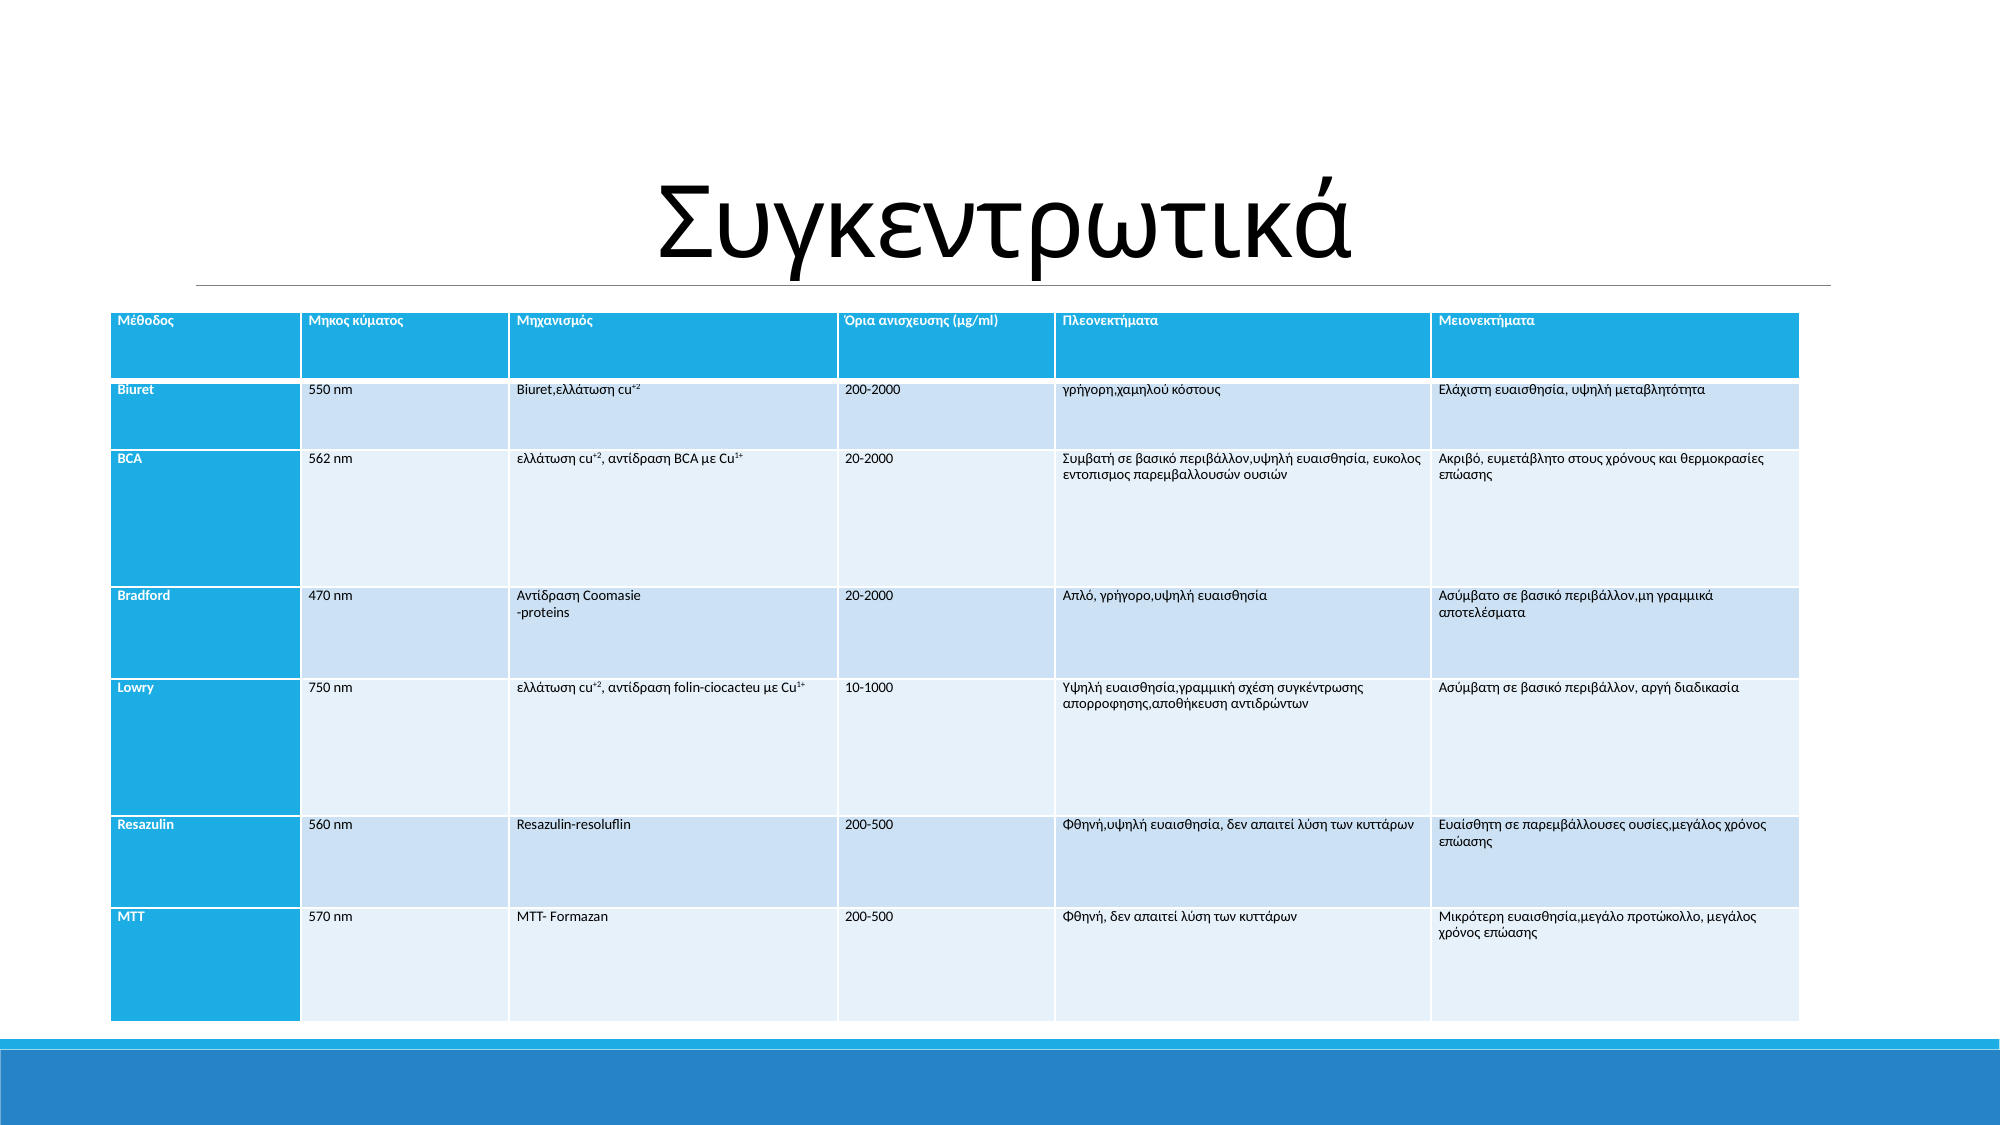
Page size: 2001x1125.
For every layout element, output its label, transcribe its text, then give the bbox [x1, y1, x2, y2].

table_cell Ασύμβατο σε βασικό περιβάλλον,μη γραμμικά αποτελέσματα [1432, 588, 1799, 678]
table_cell Ακριβό, ευμετάβλητο στους χρόνους και θερμοκρασίες επώασης [1432, 451, 1799, 586]
table_cell 200-500 [839, 817, 1054, 907]
table_cell Resazulin [111, 817, 300, 907]
table_cell 10-1000 [839, 680, 1054, 815]
table_cell Ελάχιστη ευαισθησία, υψηλή μεταβλητότητα [1432, 384, 1799, 449]
table_cell 200-500 [839, 909, 1054, 1021]
table_cell 470 nm [302, 588, 508, 678]
table_cell Φθηνή, δεν απαιτεί λύση των κυττάρων [1056, 909, 1430, 1021]
table_cell Αντίδραση Coomasie -proteins [510, 588, 837, 678]
table_cell Biuret,ελλάτωση cu+2 [510, 384, 837, 449]
table_cell 200-2000 [839, 384, 1054, 449]
table_cell Φθηνή,υψηλή ευαισθησία, δεν απαιτεί λύση των κυττάρων [1056, 817, 1430, 907]
table_cell Απλό, γρήγορο,υψηλή ευαισθησία [1056, 588, 1430, 678]
table_cell 570 nm [302, 909, 508, 1021]
table_header Μειονεκτήματα [1432, 313, 1799, 378]
table_cell ελλάτωση cu+2, αντίδραση folin-ciocacteu με Cu1+ [510, 680, 837, 815]
table_cell Resazulin-resoluflin [510, 817, 837, 907]
title Συγκεντρωτικά [180, 47, 1830, 285]
table_cell 20-2000 [839, 588, 1054, 678]
table_cell Ευαίσθητη σε παρεμβάλλουσες ουσίες,μεγάλος χρόνος επώασης [1432, 817, 1799, 907]
table_header Πλεονεκτήματα [1056, 313, 1430, 378]
table_cell Ασύμβατη σε βασικό περιβάλλον, αργή διαδικασία [1432, 680, 1799, 815]
table_cell 20-2000 [839, 451, 1054, 586]
table_cell 562 nm [302, 451, 508, 586]
table_cell Lowry [111, 680, 300, 815]
table_cell 550 nm [302, 384, 508, 449]
table_cell Biuret [111, 384, 300, 449]
table_cell Συμβατή σε βασικό περιβάλλον,υψηλή ευαισθησία, ευκολος εντοπισμος παρεμβαλλουσών ουσιών [1056, 451, 1430, 586]
table_cell Bradford [111, 588, 300, 678]
table_cell Υψηλή ευαισθησία,γραμμική σχέση συγκέντρωσης απορροφησης,αποθήκευση αντιδρώντων [1056, 680, 1430, 815]
table_cell 560 nm [302, 817, 508, 907]
table_cell 750 nm [302, 680, 508, 815]
table_header Μηχανισμός [510, 313, 837, 378]
table_cell Μικρότερη ευαισθησία,μεγάλο προτώκολλο, μεγάλος χρόνος επώασης [1432, 909, 1799, 1021]
table_header Μέθοδος [111, 313, 300, 378]
table_header Όρια ανισχευσης (μg/ml) [839, 313, 1054, 378]
table_cell BCA [111, 451, 300, 586]
table_cell γρήγορη,χαμηλού κόστους [1056, 384, 1430, 449]
table_cell MTT [111, 909, 300, 1021]
table_cell MTT- Formazan [510, 909, 837, 1021]
table_cell ελλάτωση cu+2, αντίδραση BCA με Cu1+ [510, 451, 837, 586]
table_header Μηκος κύματος [302, 313, 508, 378]
